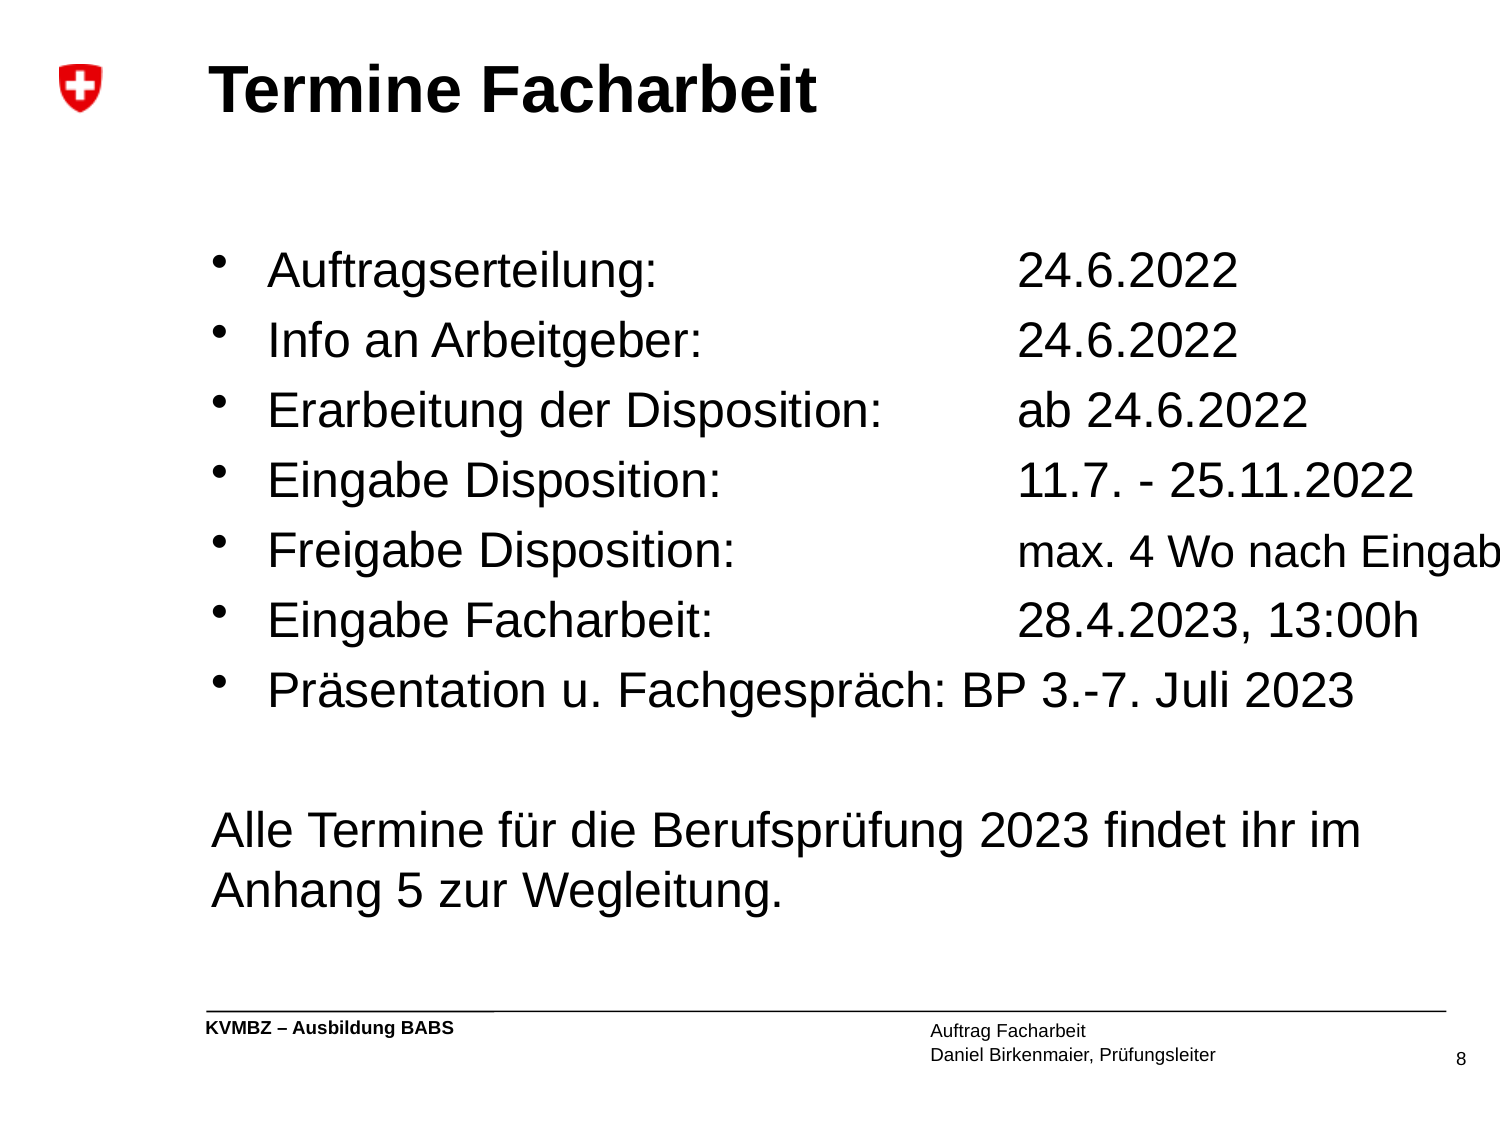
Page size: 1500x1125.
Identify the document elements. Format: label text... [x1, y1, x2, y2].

list Auftragserteilung: 24.6.2022 Info an Arbeitgeber: 24.6.2022 Erarbeitung der Disposition: ab 24.6.2022 Eingabe Disposition: 11.7. - 25.11.2022 Freigabe Disposition: max. 4 Wo nach Eingabe Eingabe Facharbeit: 28.4.2023, 13:00h Präsentation u. Fachgespräch: BP 3.-7. Juli 2023 Alle Termine für die Berufsprüfung 2023 findet ihr im Anhang 5 zur Wegleitung. [210, 237, 1500, 1012]
slide_number Auftrag Facharbeit [915, 1011, 1447, 1048]
picture [59, 64, 103, 114]
footer Daniel Birkenmaier, Prüfungsleiter [915, 1048, 1447, 1071]
title Termine Facharbeit [207, 45, 1433, 209]
